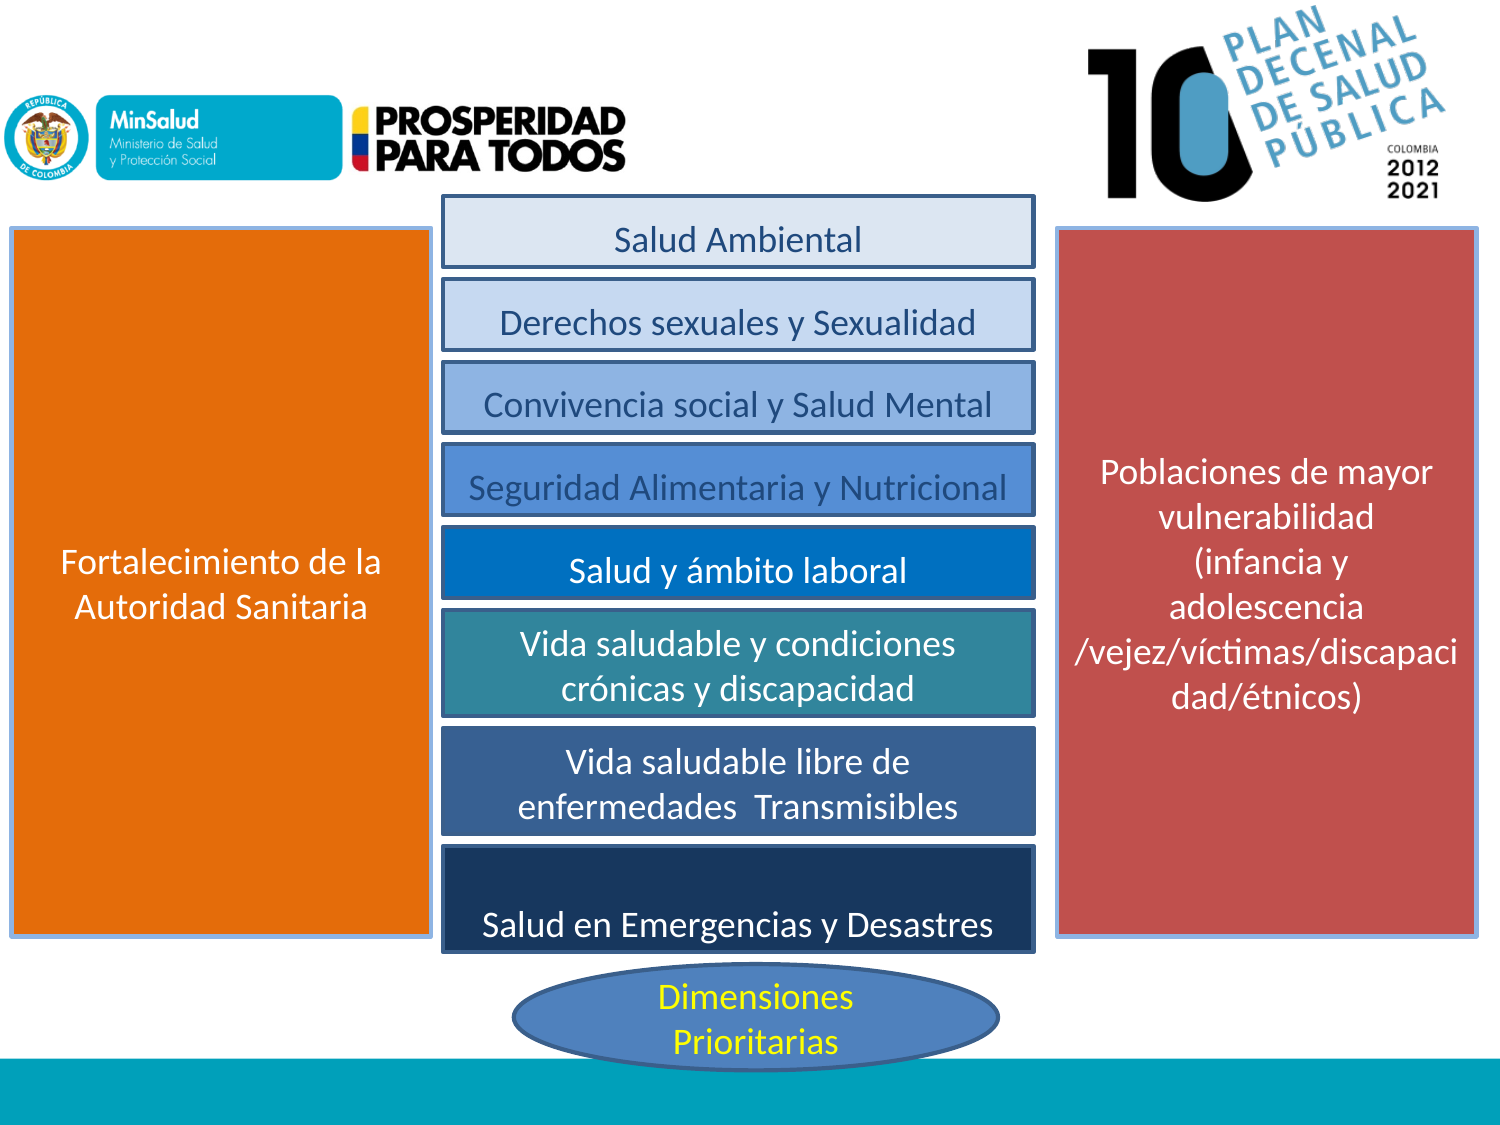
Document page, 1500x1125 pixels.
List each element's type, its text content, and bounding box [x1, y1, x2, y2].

text_box Convivencia social y Salud Mental [441, 360, 1036, 435]
picture [0, 78, 632, 194]
text_box Poblaciones de mayor vulnerabilidad (infancia y adolescencia /vejez/víctimas/discapacidad/étnicos) [1055, 226, 1479, 939]
text_box Salud Ambiental [441, 194, 1036, 269]
text_box Dimensiones Prioritarias [511, 961, 1001, 1073]
picture [1088, 5, 1446, 203]
text_box Salud en Emergencias y Desastres [441, 844, 1036, 954]
text_box Seguridad Alimentaria y Nutricional [441, 442, 1036, 517]
text_box Vida saludable y condiciones crónicas y discapacidad [441, 608, 1036, 718]
text_box Derechos sexuales y Sexualidad [441, 277, 1036, 352]
text_box Fortalecimiento de la Autoridad Sanitaria [9, 226, 433, 939]
text_box Salud y ámbito laboral [441, 525, 1036, 600]
text_box Vida saludable libre de enfermedades Transmisibles [441, 726, 1036, 836]
